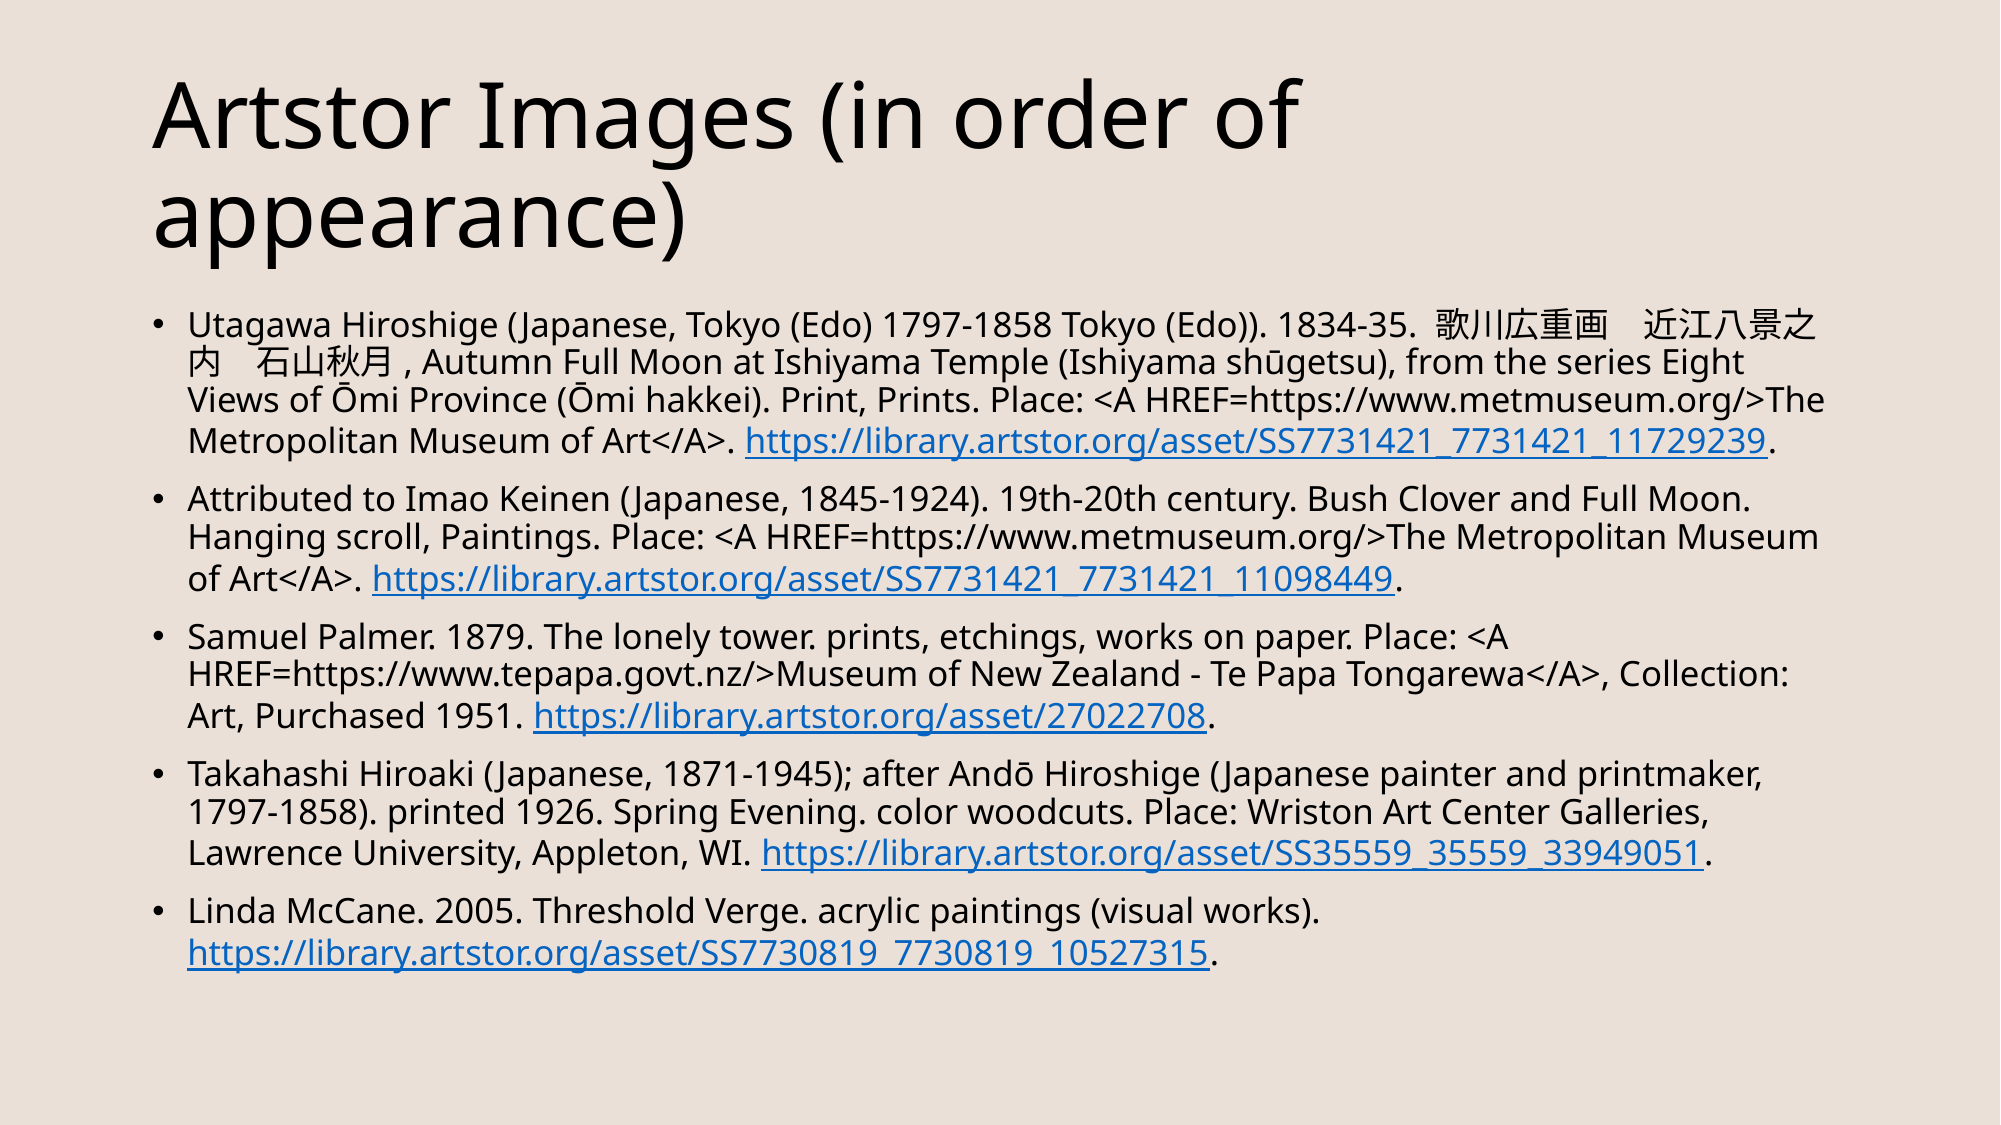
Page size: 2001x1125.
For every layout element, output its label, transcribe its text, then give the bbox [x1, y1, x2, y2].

list Utagawa Hiroshige (Japanese, Tokyo (Edo) 1797-1858 Tokyo (Edo)). 1834-35. 歌川広重画 近江八景之内 石山秋月, Autumn Full Moon at Ishiyama Temple (Ishiyama shūgetsu), from the series Eight Views of Ōmi Province (Ōmi hakkei). Print, Prints. Place: <A HREF=https://www.metmuseum.org/>The Metropolitan Museum of Art</A>. https://library.artstor.org/asset/SS7731421_7731421_11729239. Attributed to Imao Keinen (Japanese, 1845-1924). 19th-20th century. Bush Clover and Full Moon. Hanging scroll, Paintings. Place: <A HREF=https://www.metmuseum.org/>The Metropolitan Museum of Art</A>. https://library.artstor.org/asset/SS7731421_7731421_11098449. Samuel Palmer. 1879. The lonely tower. prints, etchings, works on paper. Place: <A HREF=https://www.tepapa.govt.nz/>Museum of New Zealand - Te Papa Tongarewa</A>, Collection: Art, Purchased 1951. https://library.artstor.org/asset/27022708. Takahashi Hiroaki (Japanese, 1871-1945); after Andō Hiroshige (Japanese painter and printmaker, 1797-1858). printed 1926. Spring Evening. color woodcuts. Place: Wriston Art Center Galleries, Lawrence University, Appleton, WI. https://library.artstor.org/asset/SS35559_35559_33949051. Linda McCane. 2005. Threshold Verge. acrylic paintings (visual works). https://library.artstor.org/asset/SS7730819_7730819_10527315. [137, 299, 1863, 1014]
title Artstor Images (in order of appearance) [137, 59, 1863, 278]
